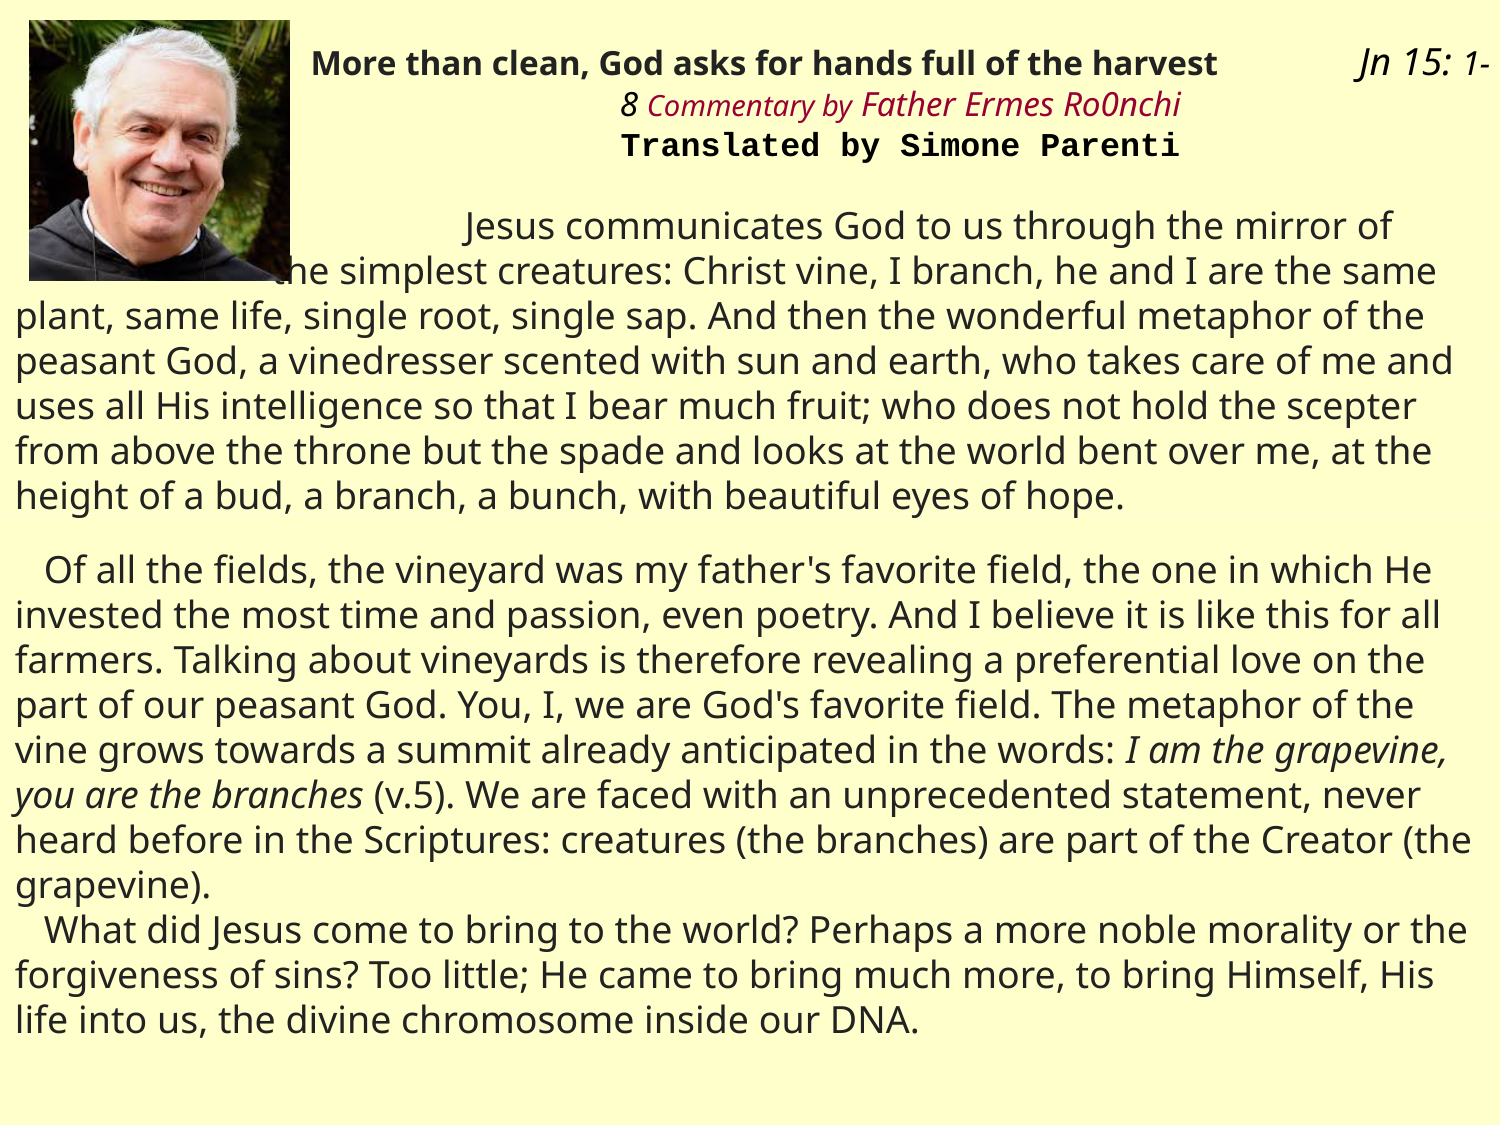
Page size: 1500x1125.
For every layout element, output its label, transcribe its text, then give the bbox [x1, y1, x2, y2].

text_box More than clean, God asks for hands full of the harvest Jn 15: 1-8 Commentary by Father Ermes Ro0nchi Translated by Simone Parenti [290, 30, 1500, 149]
picture [29, 20, 290, 281]
text_box Jesus communicates God to us through the mirror of the simplest creatures: Christ vine, I branch, he and I are the same plant, same life, single root, single sap. And then the wonderful metaphor of the peasant God, a vinedresser scented with sun and earth, who takes care of me and uses all His intelligence so that I bear much fruit; who does not hold the scepter from above the throne but the spade and looks at the world bent over me, at the height of a bud, a branch, a bunch, with beautiful eyes of hope. Of all the fields, the vineyard was my father's favorite field, the one in which He invested the most time and passion, even poetry. And I believe it is like this for all farmers. Talking about vineyards is therefore revealing a preferential love on the part of our peasant God. You, I, we are God's favorite field. The metaphor of the vine grows towards a summit already anticipated in the words: I am the grapevine, you are the branches (v.5). We are faced with an unprecedented statement, never heard before in the Scriptures: creatures (the branches) are part of the Creator (the grapevine). What did Jesus come to bring to the world? Perhaps a more noble morality or the forgiveness of sins? Too little; He came to bring much more, to bring Himself, His life into us, the divine chromosome inside our DNA. [0, 149, 1500, 1049]
